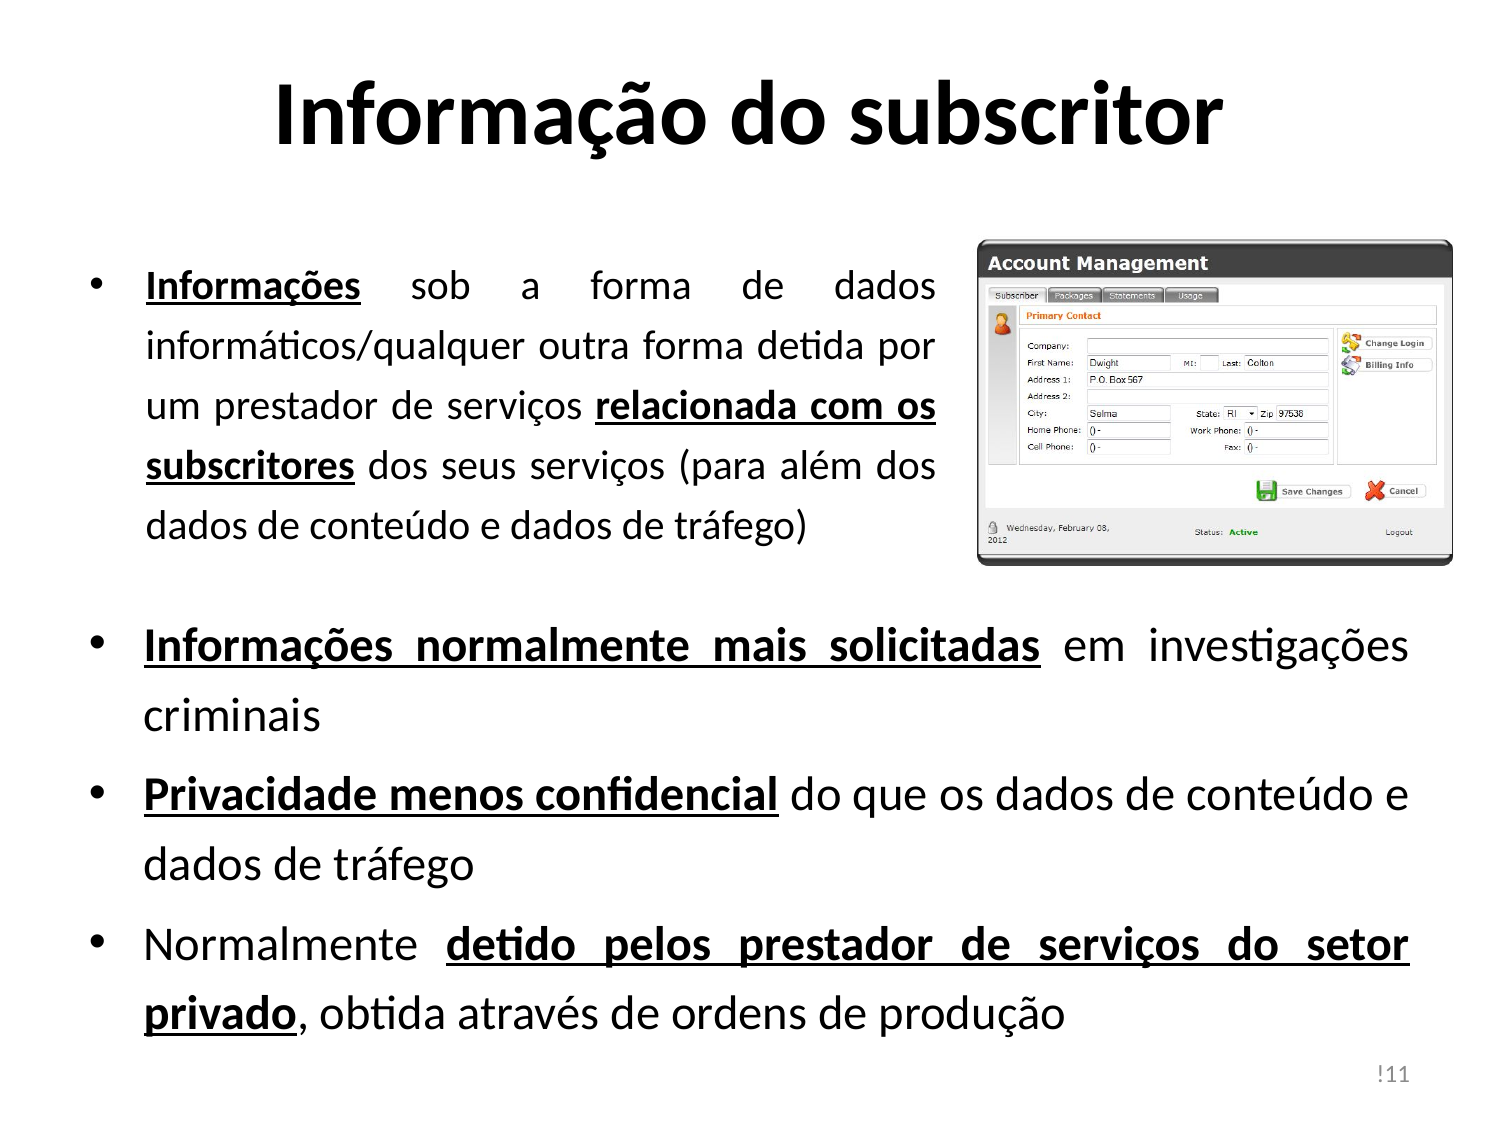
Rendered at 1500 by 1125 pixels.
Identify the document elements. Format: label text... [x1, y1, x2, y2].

picture [972, 235, 1459, 569]
title Informação do subscritor [75, 45, 1425, 233]
slide_number !11 [1074, 1042, 1425, 1103]
text_box Informações sob a forma de dados informáticos/qualquer outra forma detida por um prestador de serviços relacionada com os subscritores dos seus serviços (para além dos dados de conteúdo e dados de tráfego) [74, 240, 952, 627]
list Informações normalmente mais solicitadas em investigações criminais Privacidade menos confidencial do que os dados de conteúdo e dados de tráfego Normalmente detido pelos prestador de serviços do setor privado, obtida através de ordens de produção [73, 593, 1425, 1050]
